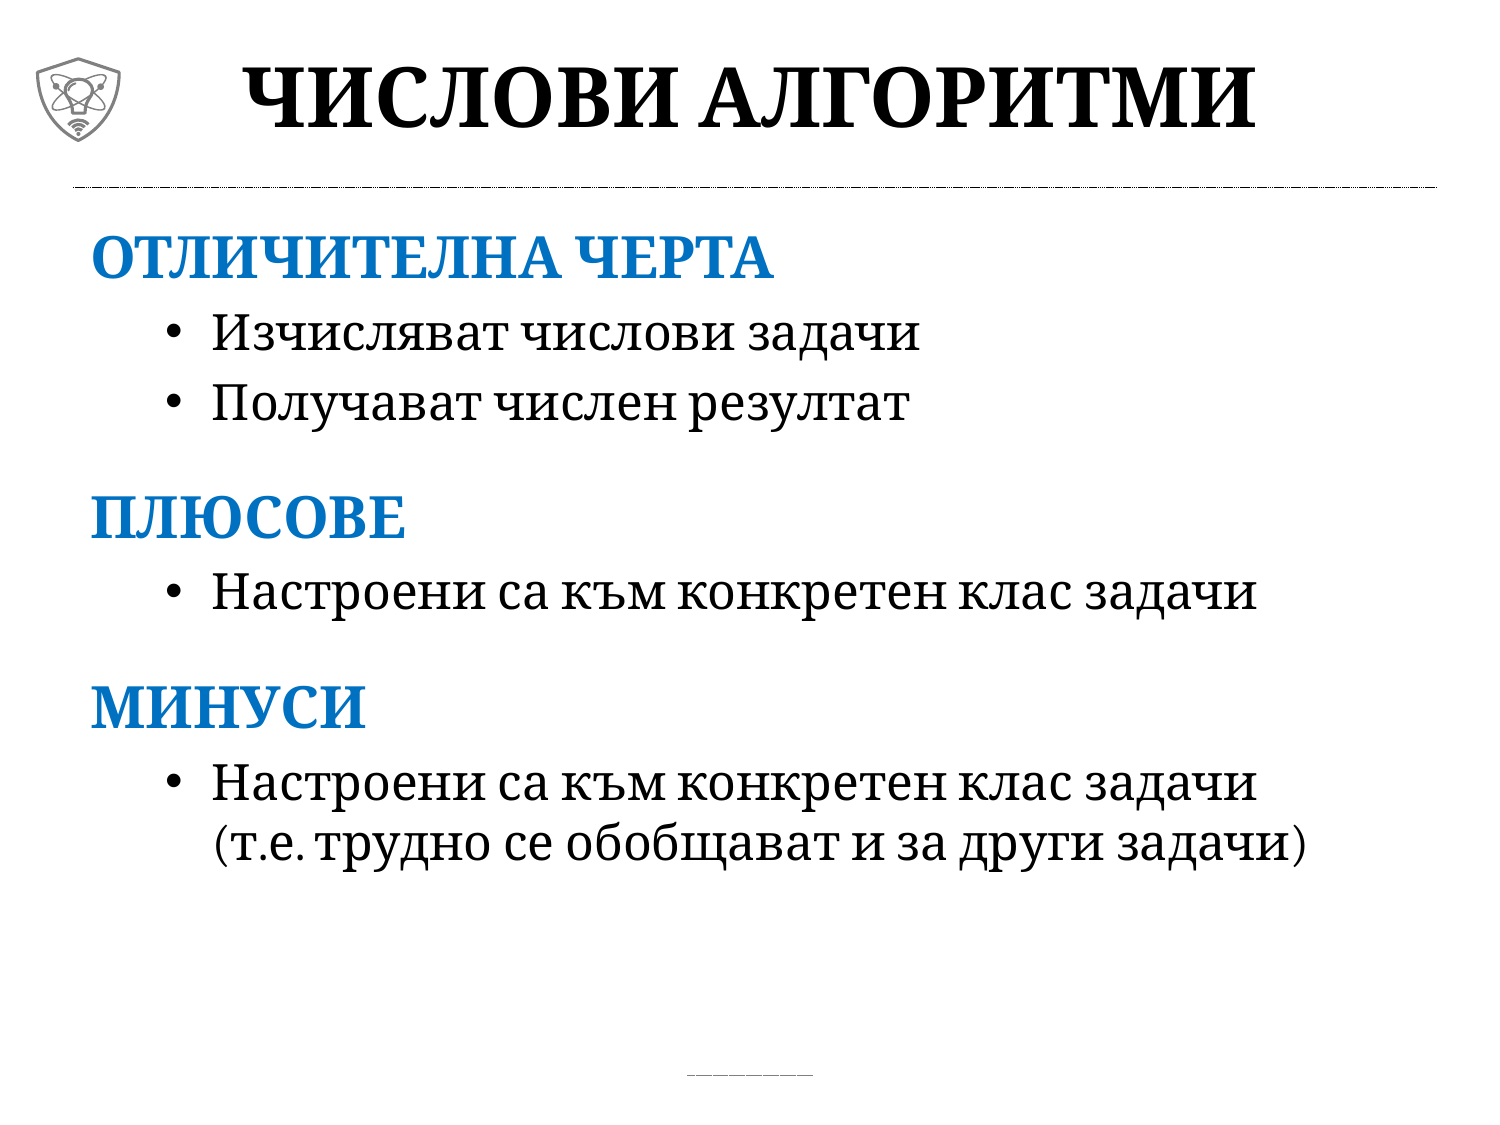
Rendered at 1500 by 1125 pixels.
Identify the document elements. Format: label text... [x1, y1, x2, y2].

title Числови алгоритми [0, 0, 1500, 188]
list Отличителна черта Изчисляват числови задачи Получават числен резултат Плюсове Настроени са към конкретен клас задачи Минуси Настроени са към конкретен клас задачи (т.е. трудно се обобщават и за други задачи) [75, 212, 1450, 1063]
